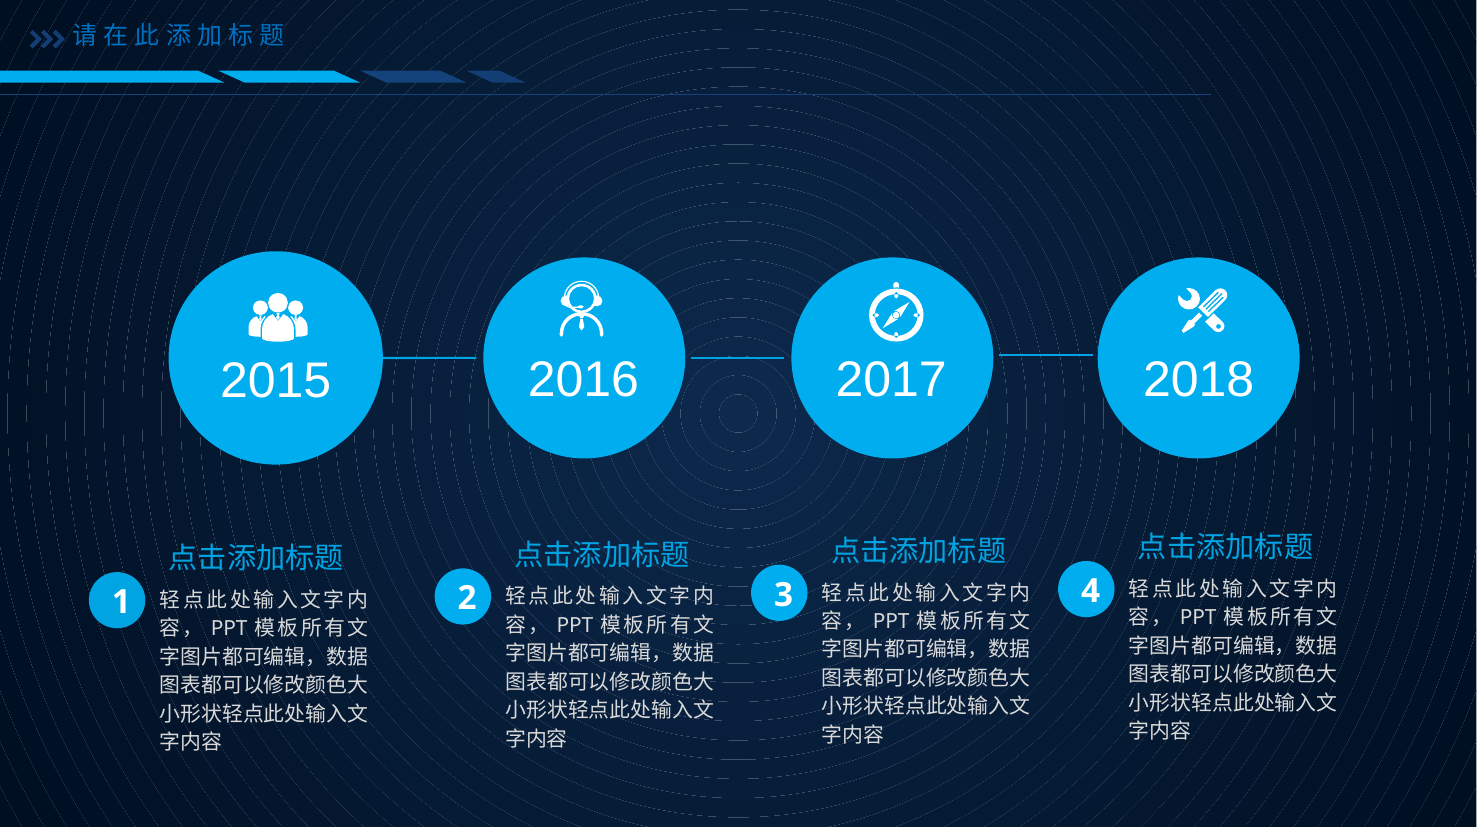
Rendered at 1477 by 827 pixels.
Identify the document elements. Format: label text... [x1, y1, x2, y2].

text_box [218, 69, 361, 84]
text_box [466, 69, 527, 84]
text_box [29, 29, 65, 49]
text_box 请在此添加标题 [57, 11, 300, 57]
text_box [0, 69, 225, 84]
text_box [248, 293, 308, 342]
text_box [88, 532, 383, 764]
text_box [751, 525, 1046, 757]
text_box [559, 280, 604, 337]
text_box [168, 251, 383, 465]
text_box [434, 528, 729, 760]
text_box [359, 69, 467, 84]
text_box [1097, 257, 1300, 459]
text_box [1177, 287, 1228, 333]
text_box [869, 281, 924, 342]
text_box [791, 257, 994, 459]
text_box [1058, 521, 1353, 753]
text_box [483, 257, 686, 459]
